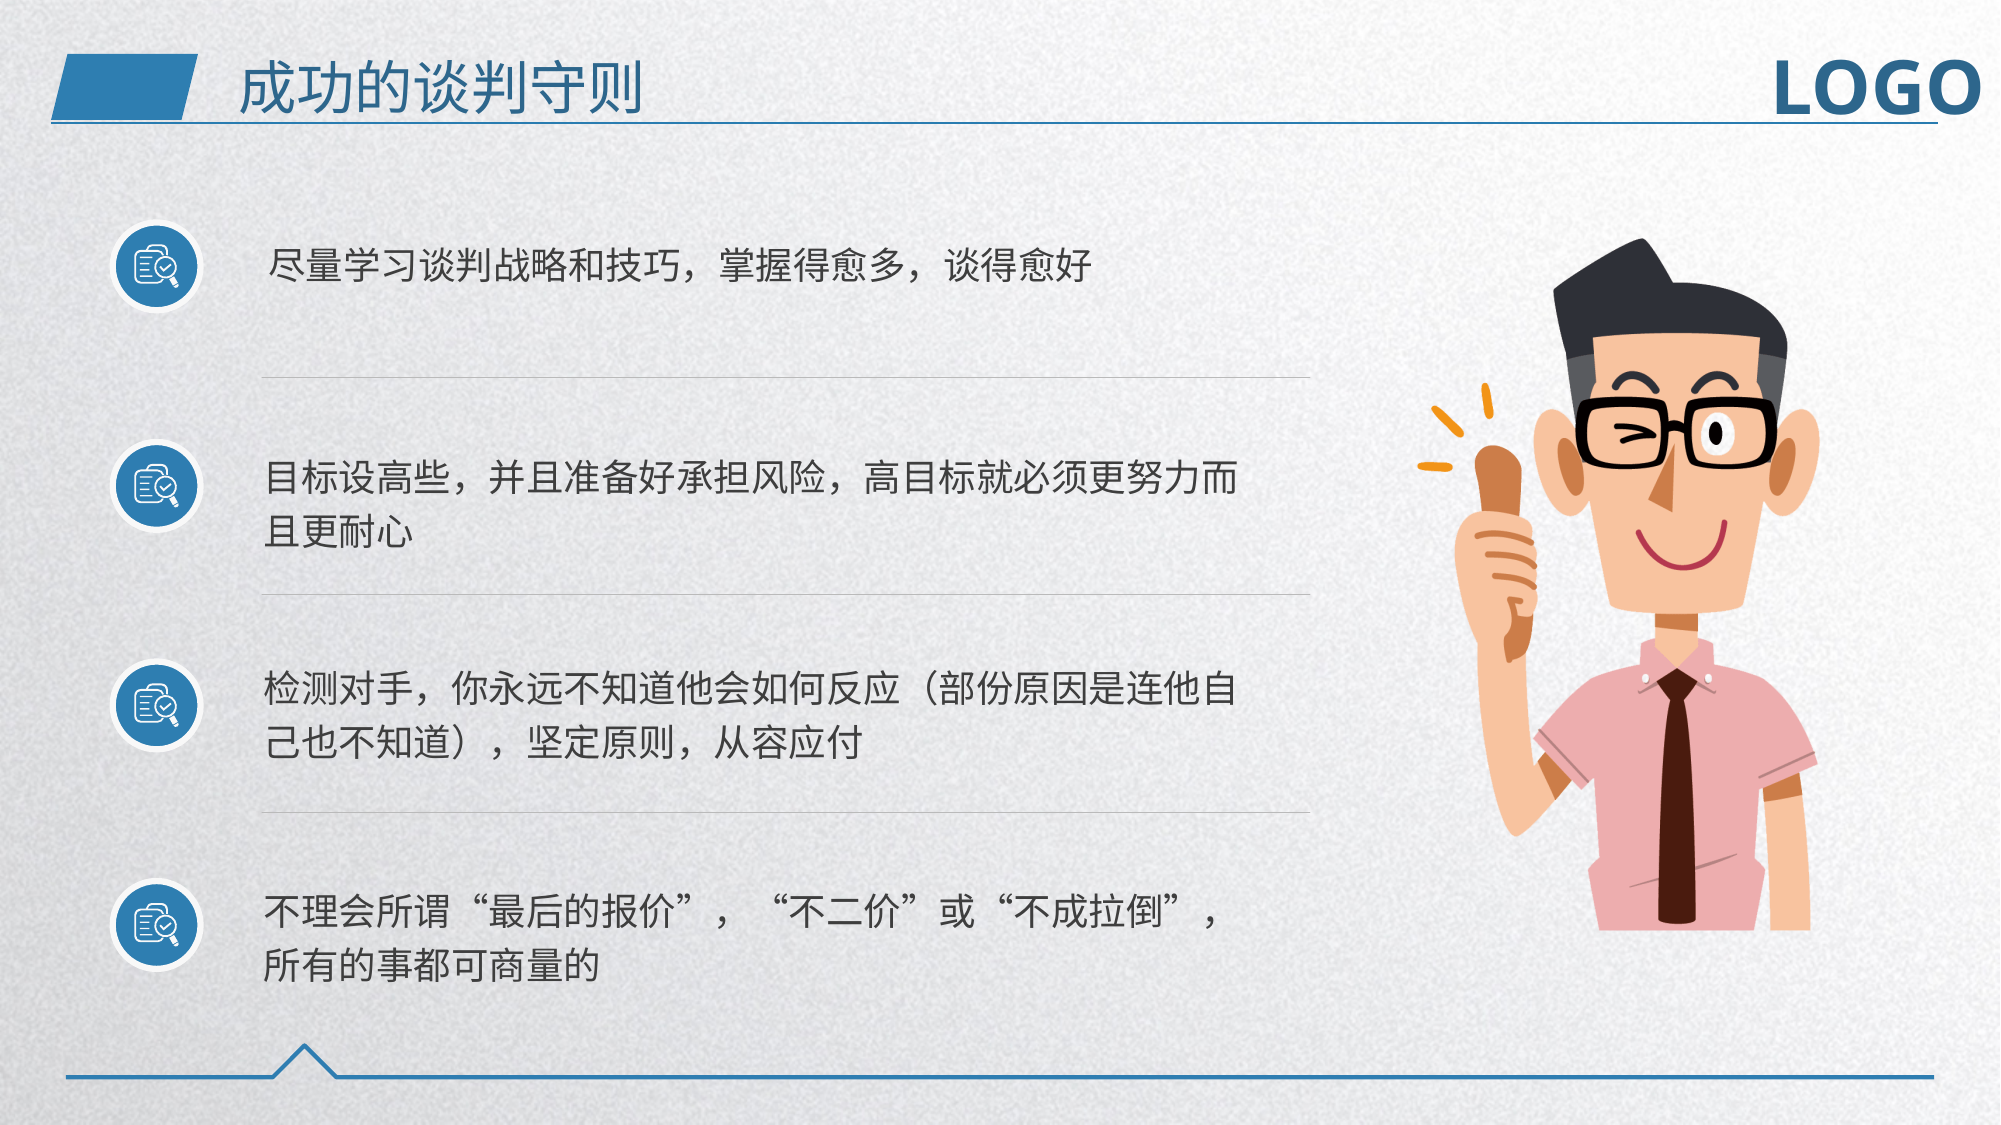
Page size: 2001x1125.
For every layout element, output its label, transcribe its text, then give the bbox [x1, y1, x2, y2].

text_box 目标设高些，并且准备好承担风险，高目标就必须更努力而且更耐心 [249, 437, 1269, 561]
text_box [112, 441, 201, 531]
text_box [112, 222, 201, 311]
text_box 检测对手，你永远不知道他会如何反应（部份原因是连他自己也不知道），坚定原则，从容应付 [249, 648, 1269, 772]
text_box 成功的谈判守则 [223, 43, 661, 129]
text_box 不理会所谓“最后的报价”，“不二价”或“不成拉倒”，所有的事都可商量的 [249, 871, 1250, 995]
text_box 尽量学习谈判战略和技巧，掌握得愈多，谈得愈好 [253, 239, 1109, 296]
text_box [112, 661, 201, 750]
picture [0, 0, 2000, 1125]
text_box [112, 880, 201, 970]
